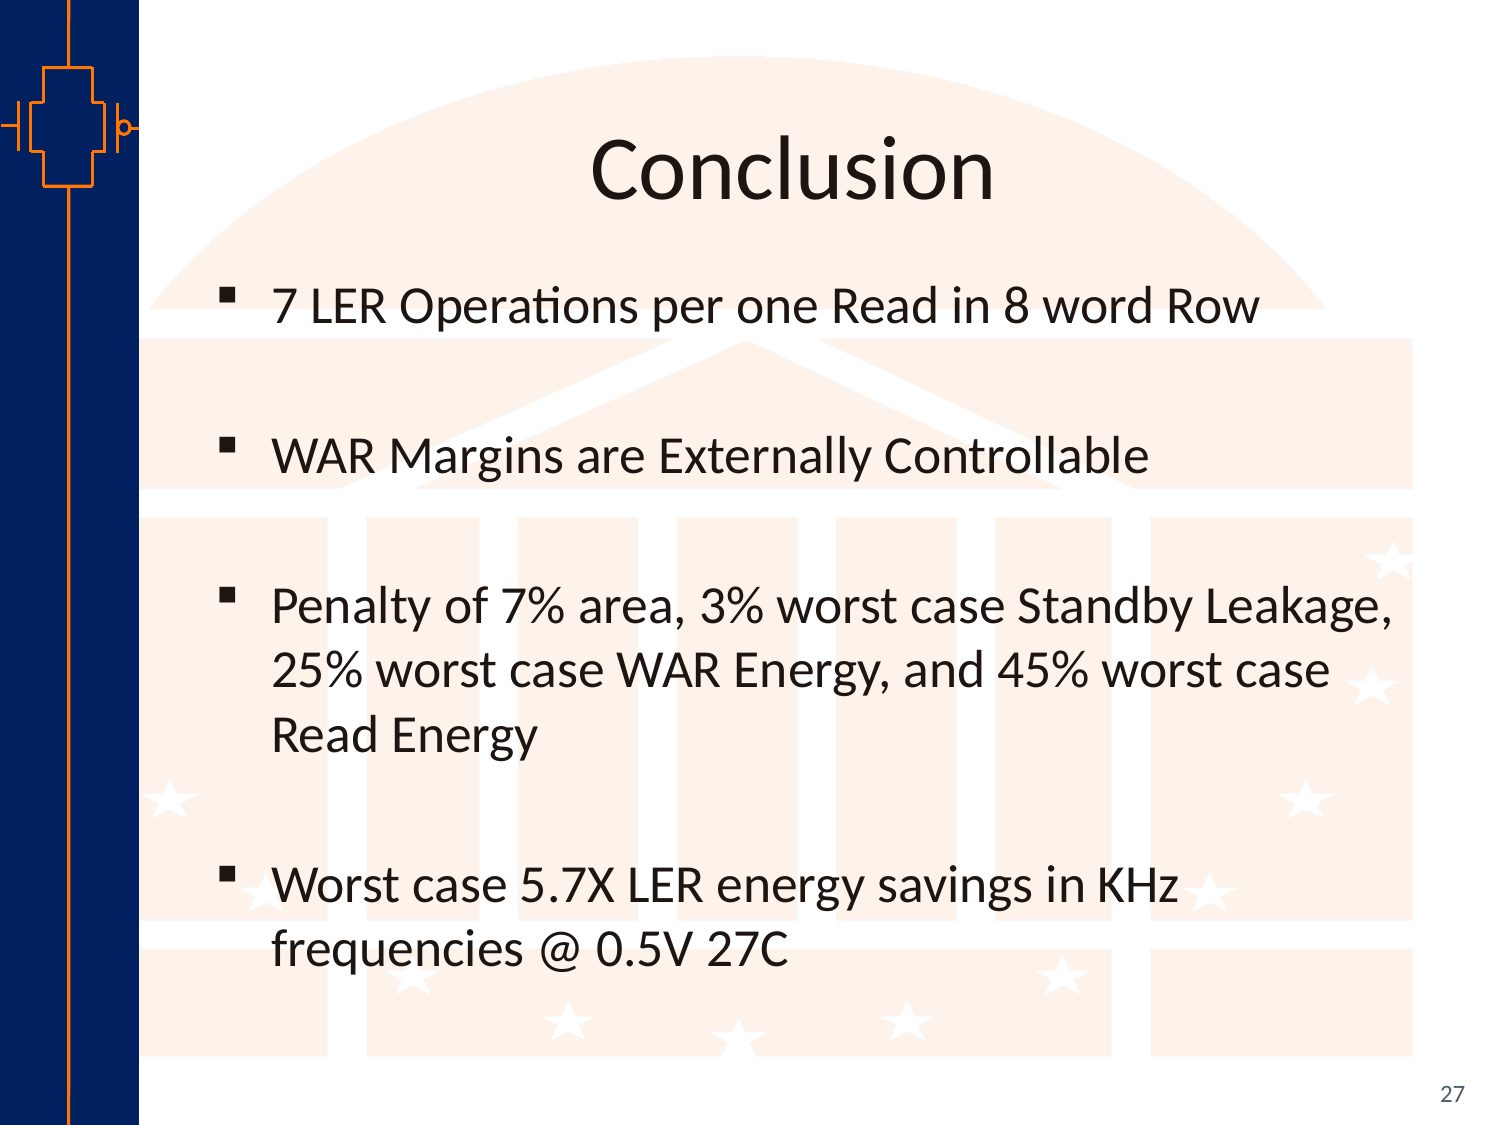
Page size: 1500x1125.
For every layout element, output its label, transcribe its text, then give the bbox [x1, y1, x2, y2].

list 7 LER Operations per one Read in 8 word Row WAR Margins are Externally Controllable Penalty of 7% area, 3% worst case Standby Leakage, 25% worst case WAR Energy, and 45% worst case Read Energy Worst case 5.7X LER energy savings in KHz frequencies @ 0.5V 27C [200, 262, 1425, 988]
slide_number 27 [1425, 1062, 1488, 1123]
title Conclusion [200, 37, 1388, 225]
